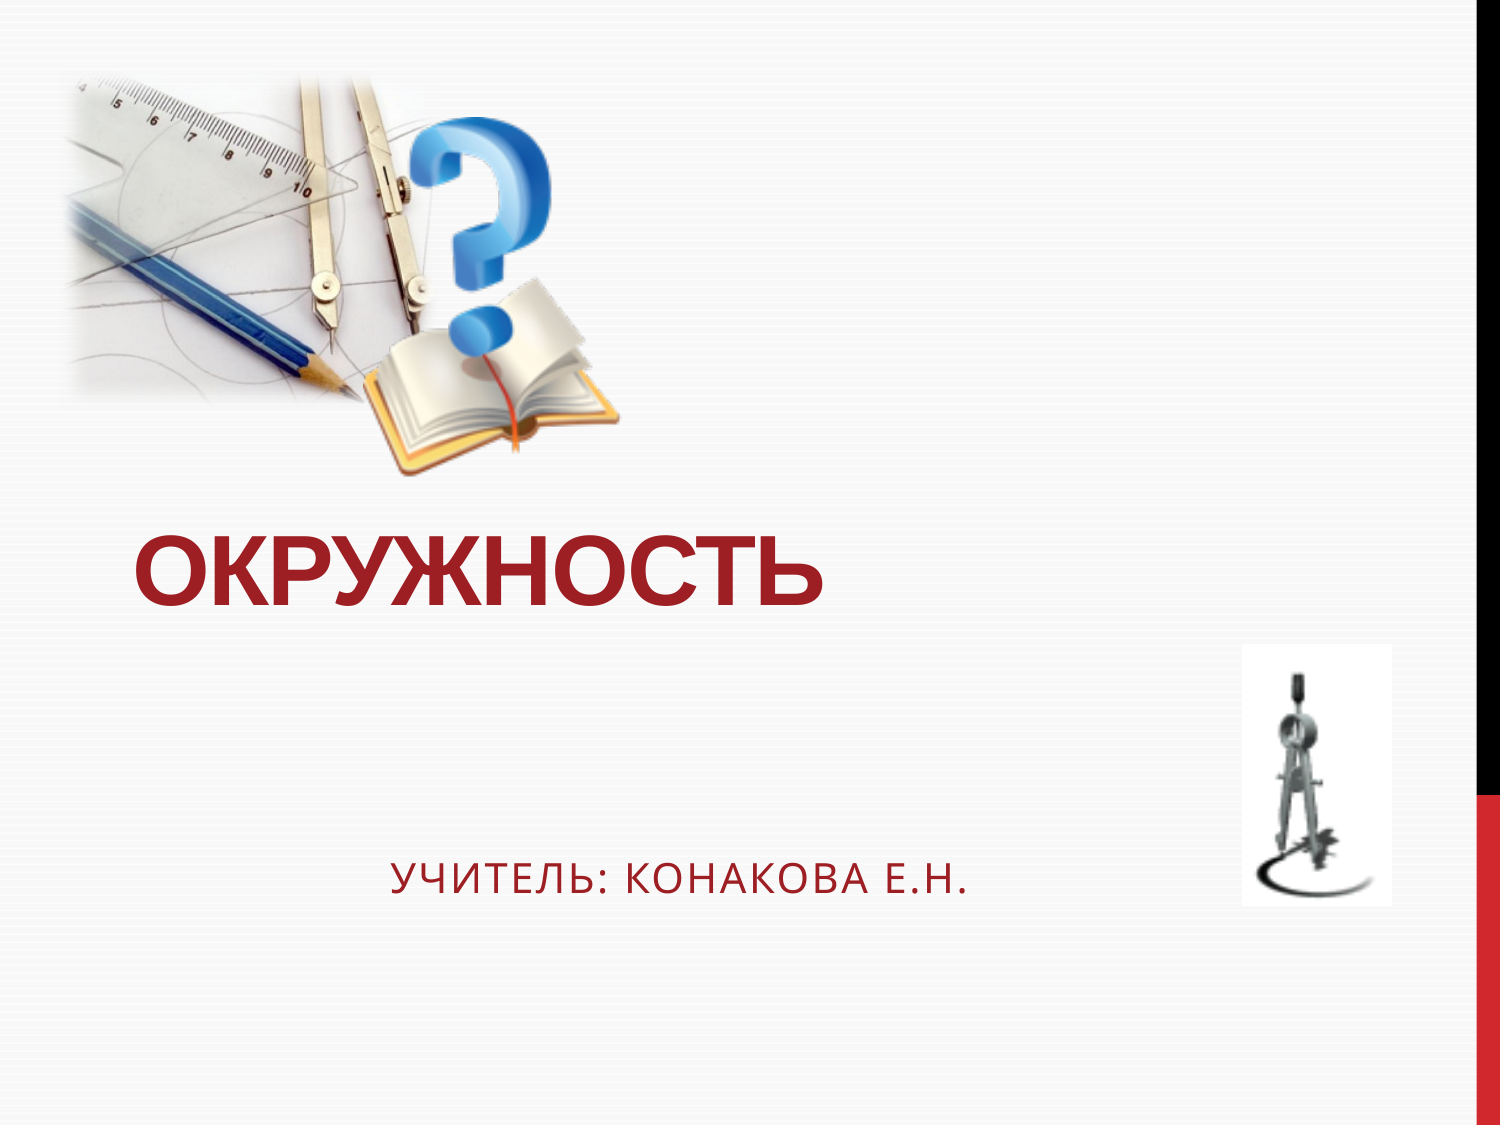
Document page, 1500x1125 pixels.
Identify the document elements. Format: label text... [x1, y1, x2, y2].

picture [1241, 643, 1392, 907]
title Окружность [117, 445, 1393, 687]
picture [58, 69, 622, 480]
subtitle Учитель: Конакова Е.Н. [375, 843, 1320, 991]
